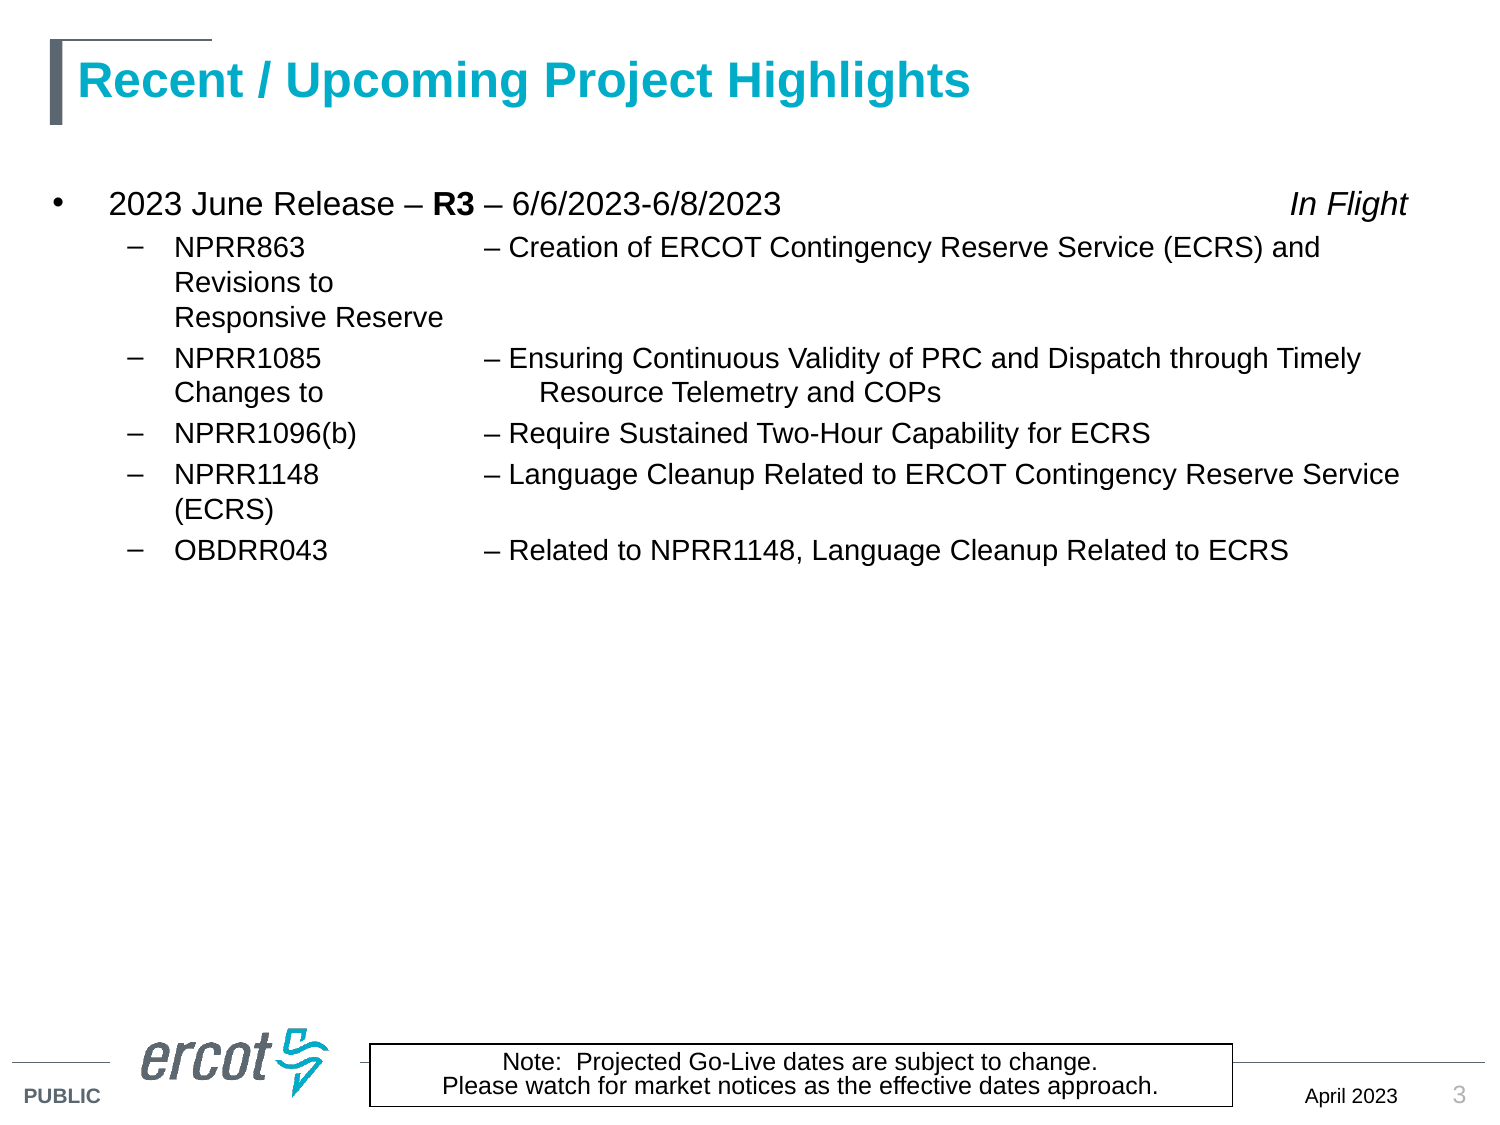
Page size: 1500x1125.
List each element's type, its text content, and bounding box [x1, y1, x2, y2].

slide_number 3 [1437, 1076, 1475, 1112]
title Recent / Upcoming Project Highlights [62, 39, 1038, 118]
text_box Note: Projected Go-Live dates are subject to change. Please watch for market notices as the effective dates approach. [369, 1043, 1233, 1107]
picture [137, 1024, 332, 1100]
list 2023 June Release – R3 – 6/6/2023-6/8/2023 In Flight NPRR863 – Creation of ERCOT Contingency Reserve Service (ECRS) and Revisions to Responsive Reserve NPRR1085 – Ensuring Continuous Validity of PRC and Dispatch through Timely Changes to Resource Telemetry and COPs NPRR1096(b) – Require Sustained Two-Hour Capability for ECRS NPRR1148 – Language Cleanup Related to ERCOT Contingency Reserve Service (ECRS) OBDRR043 – Related to NPRR1148, Language Cleanup Related to ECRS [37, 174, 1463, 900]
